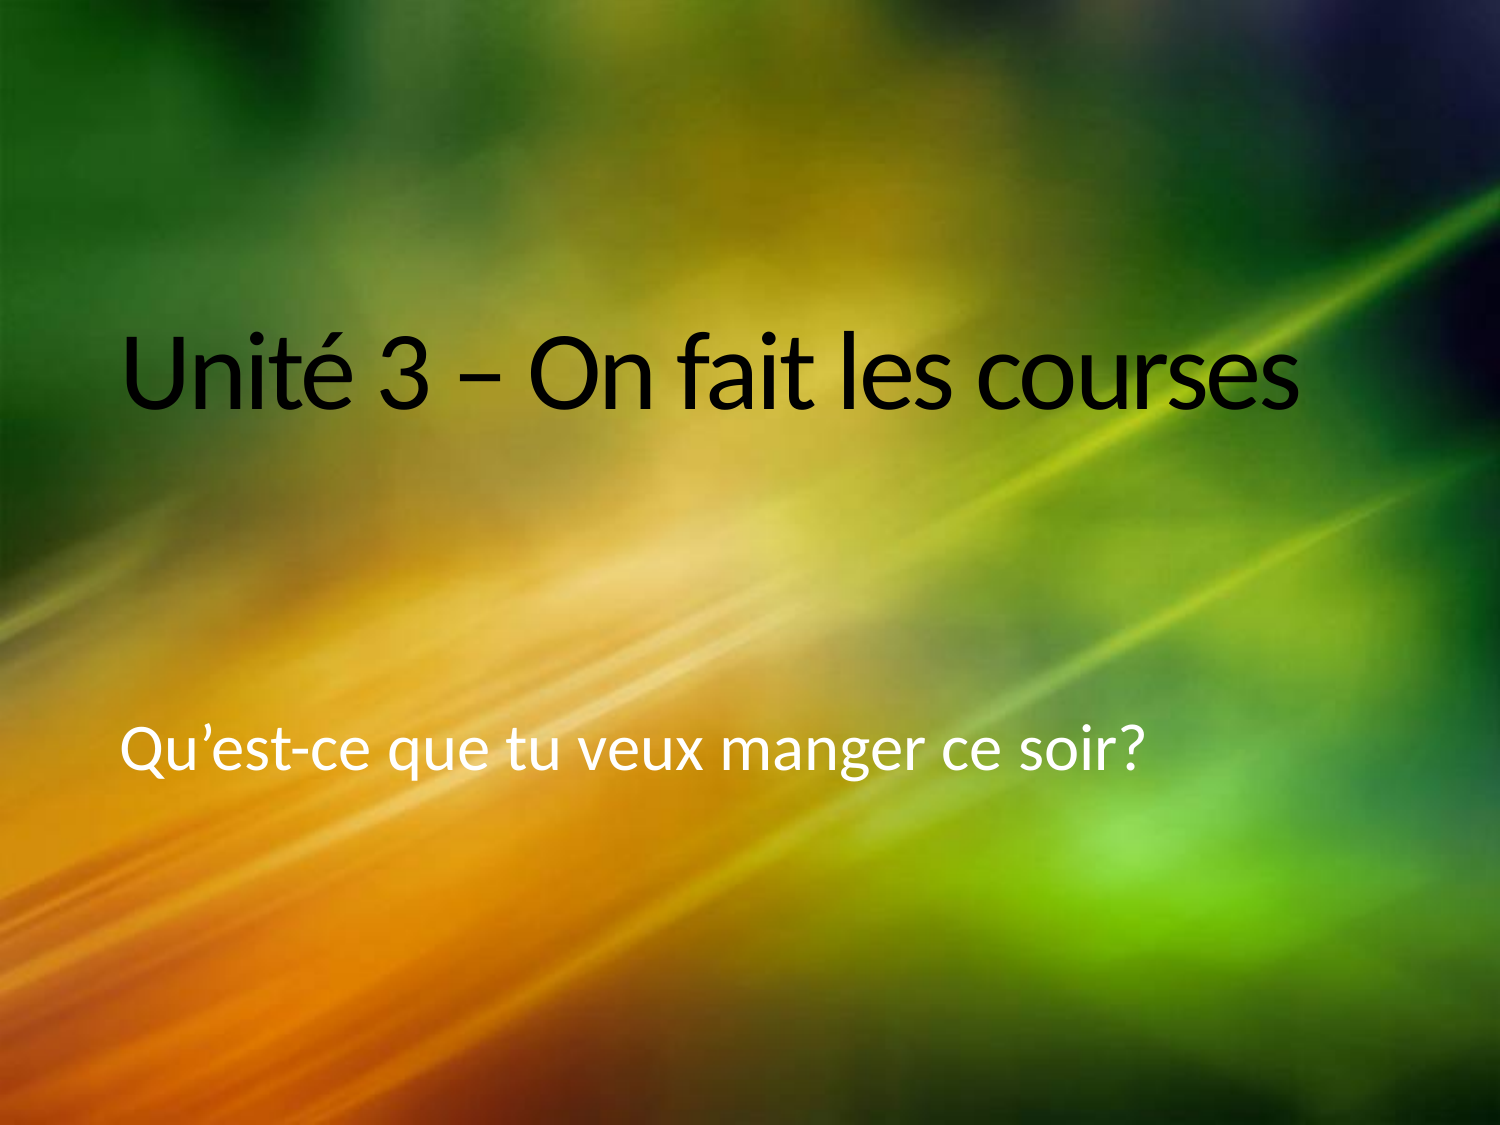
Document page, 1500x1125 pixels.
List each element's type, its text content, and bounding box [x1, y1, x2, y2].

title Unité 3 – On fait les courses [119, 312, 1380, 563]
subtitle Qu’est-ce que tu veux manger ce soir? [119, 712, 1380, 925]
picture [0, 0, 1500, 1125]
